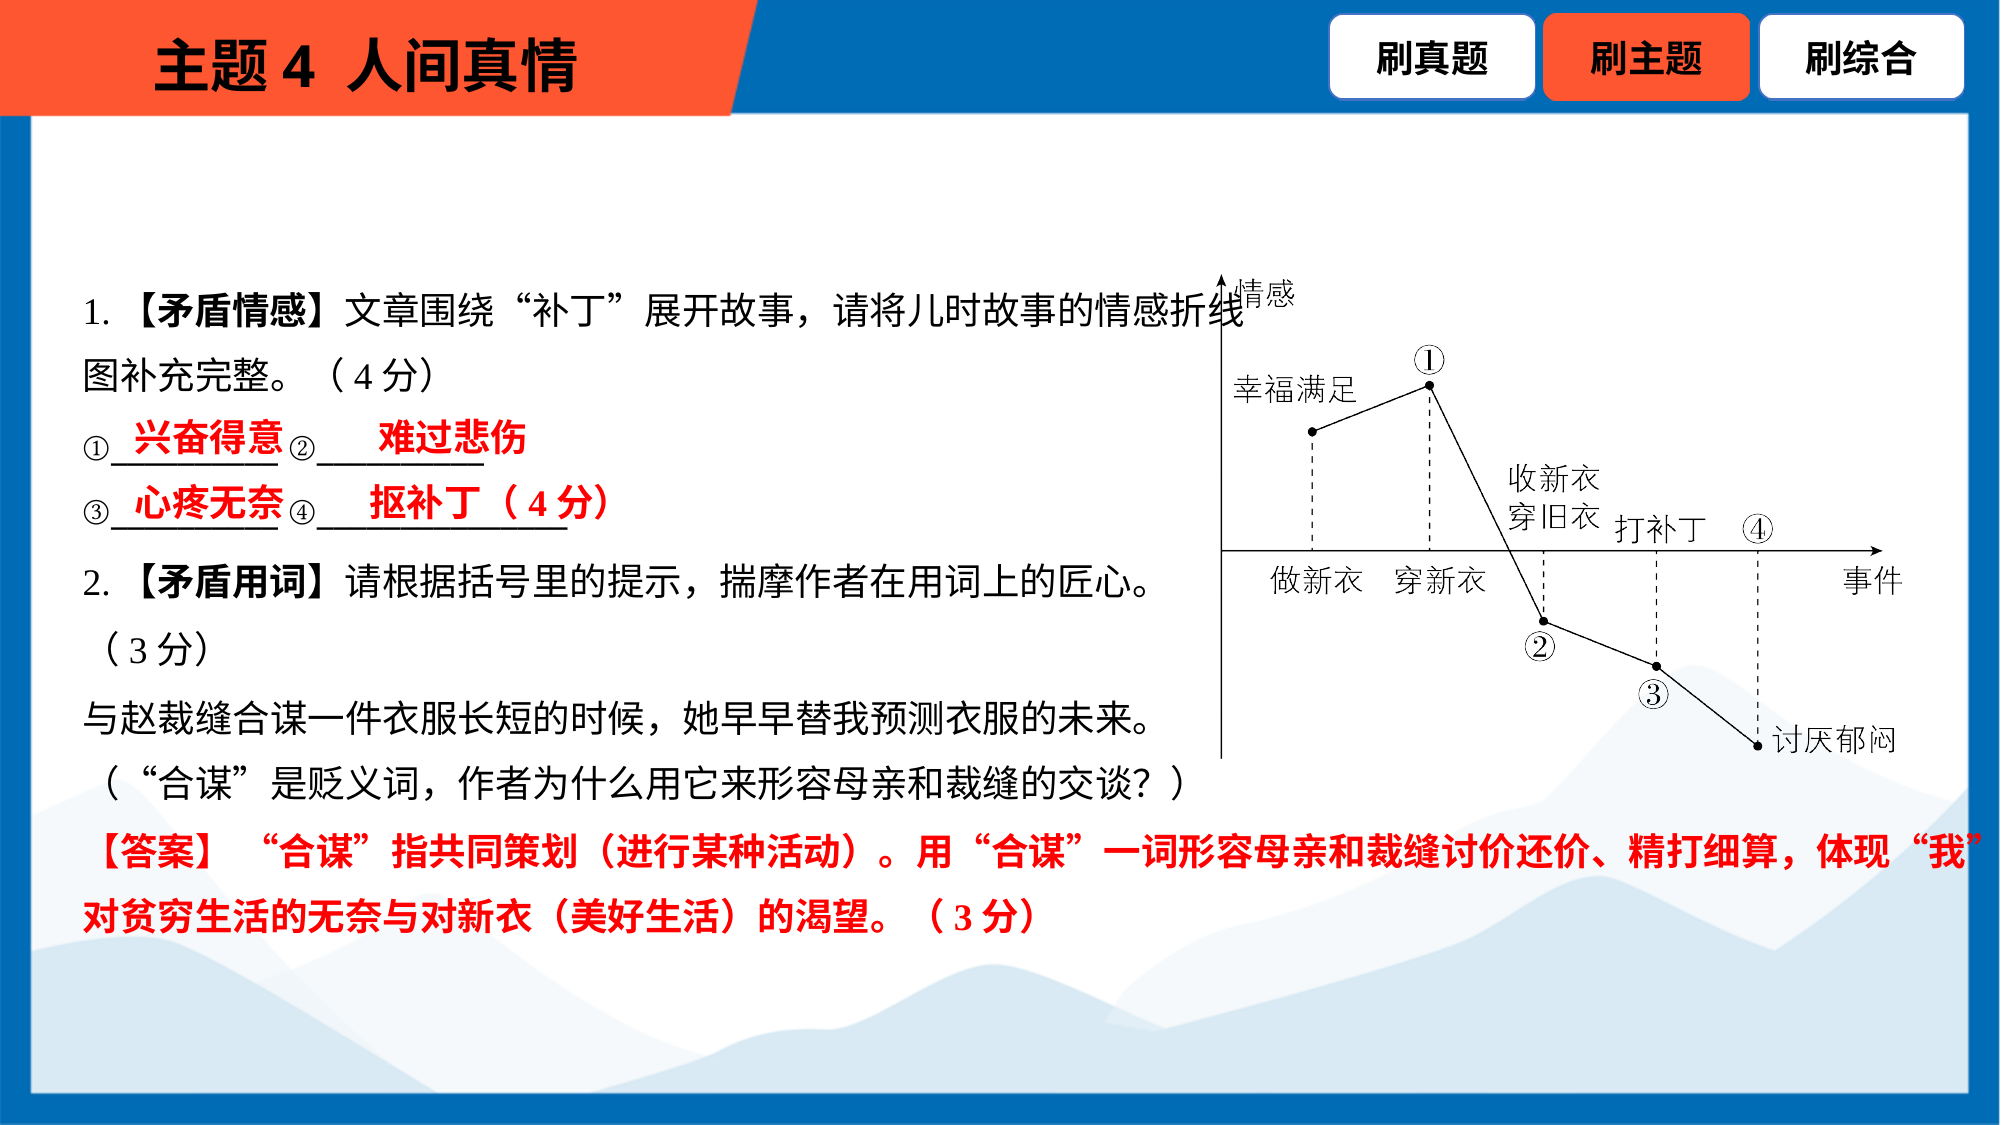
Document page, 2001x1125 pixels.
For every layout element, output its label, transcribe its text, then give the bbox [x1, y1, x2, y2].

picture [0, 0, 2000, 1125]
text_box 抠补丁（4分） [364, 459, 636, 518]
text_box 心疼无奈 [120, 459, 299, 518]
text_box 1.【矛盾情感】文章围绕“补丁”展开故事，请将儿时故事的情感折线 图补充完整。（4分） [82, 263, 1209, 391]
text_box 2.【矛盾用词】请根据括号里的提示，揣摩作者在用词上的匠心。 （3分） 与赵裁缝合谋一件衣服长短的时候，她早早替我预测衣服的未来。 （“合谋”是贬义词，作者为什么用它来形容母亲和裁缝的交谈？） [82, 533, 1209, 799]
text_box 兴奋得意 [120, 393, 299, 453]
text_box 难过悲伤 [364, 393, 542, 453]
text_box ①__________ ②__________ ③__________ ④_______________ [82, 398, 1209, 526]
text_box 【答案】 “合谋”指共同策划（进行某种活动）。用“合谋”一词形容母亲和裁缝讨价还价、精打细算，体现“我” 对贫穷生活的无奈与对新衣（美好生活）的渴望。（3分） [82, 804, 1917, 932]
